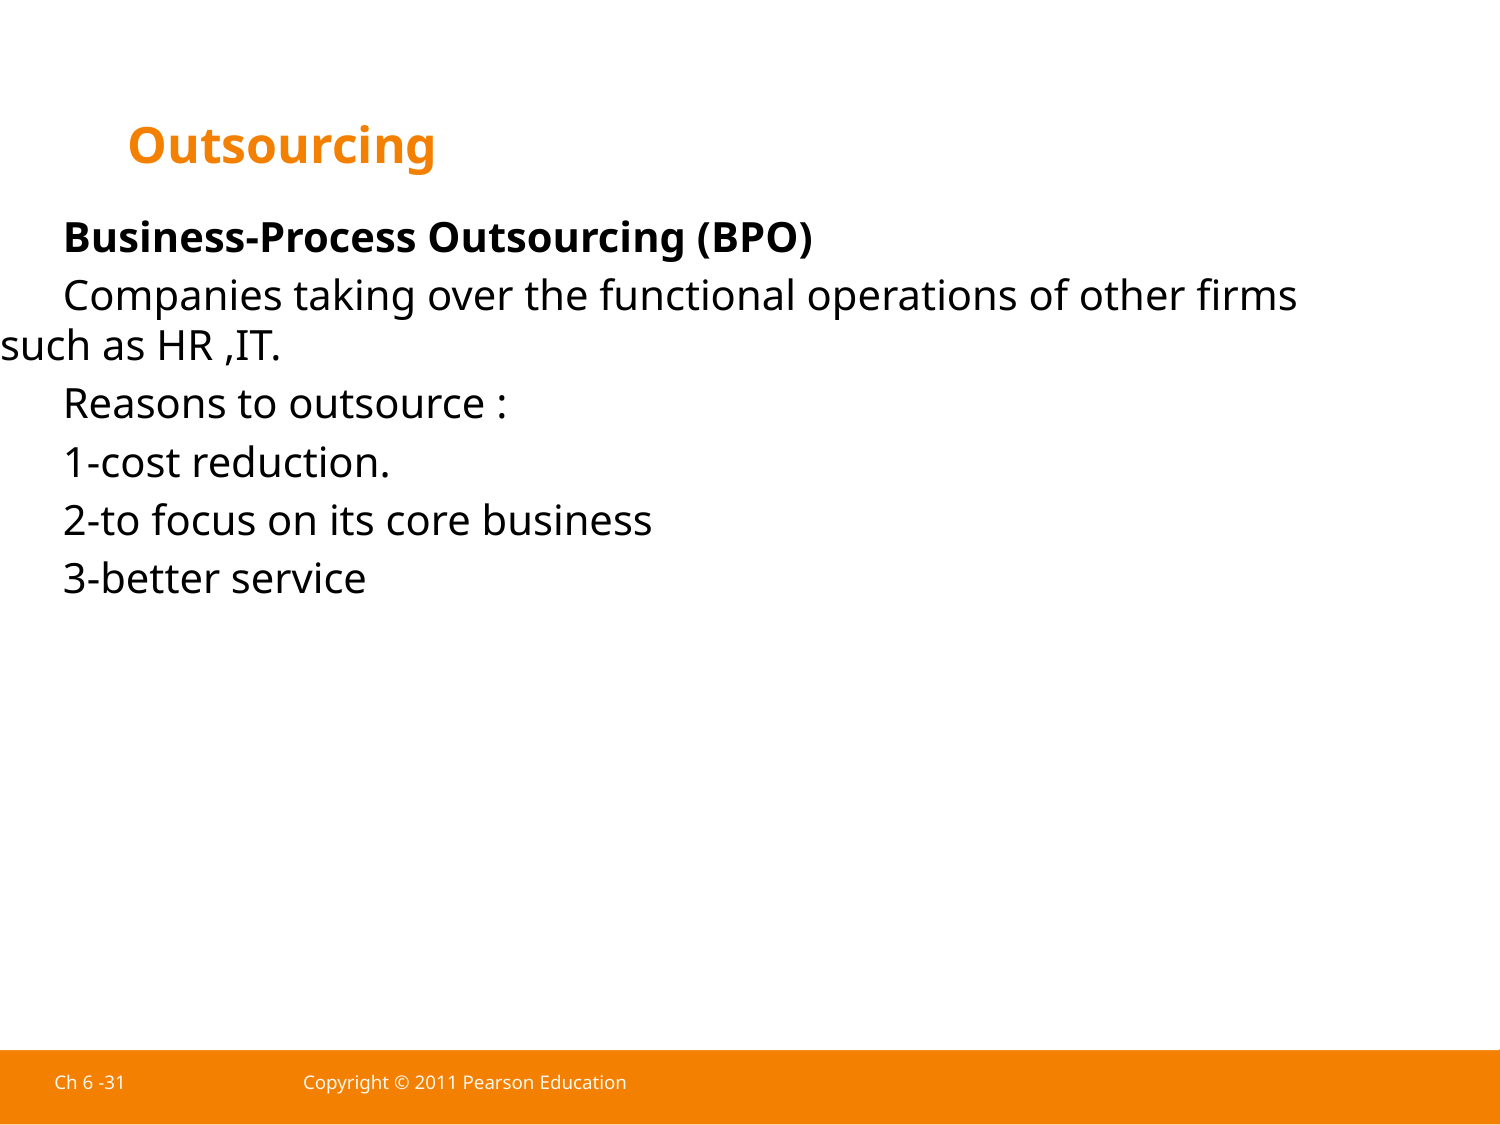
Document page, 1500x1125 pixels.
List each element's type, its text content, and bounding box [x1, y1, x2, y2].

text_box Outsourcing [112, 105, 1390, 182]
text_box Ch 6 -31 [47, 1070, 165, 1093]
picture [1248, 1042, 1500, 1124]
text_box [0, 210, 1376, 603]
text_box Copyright © 2011 Pearson Education [233, 1070, 697, 1093]
